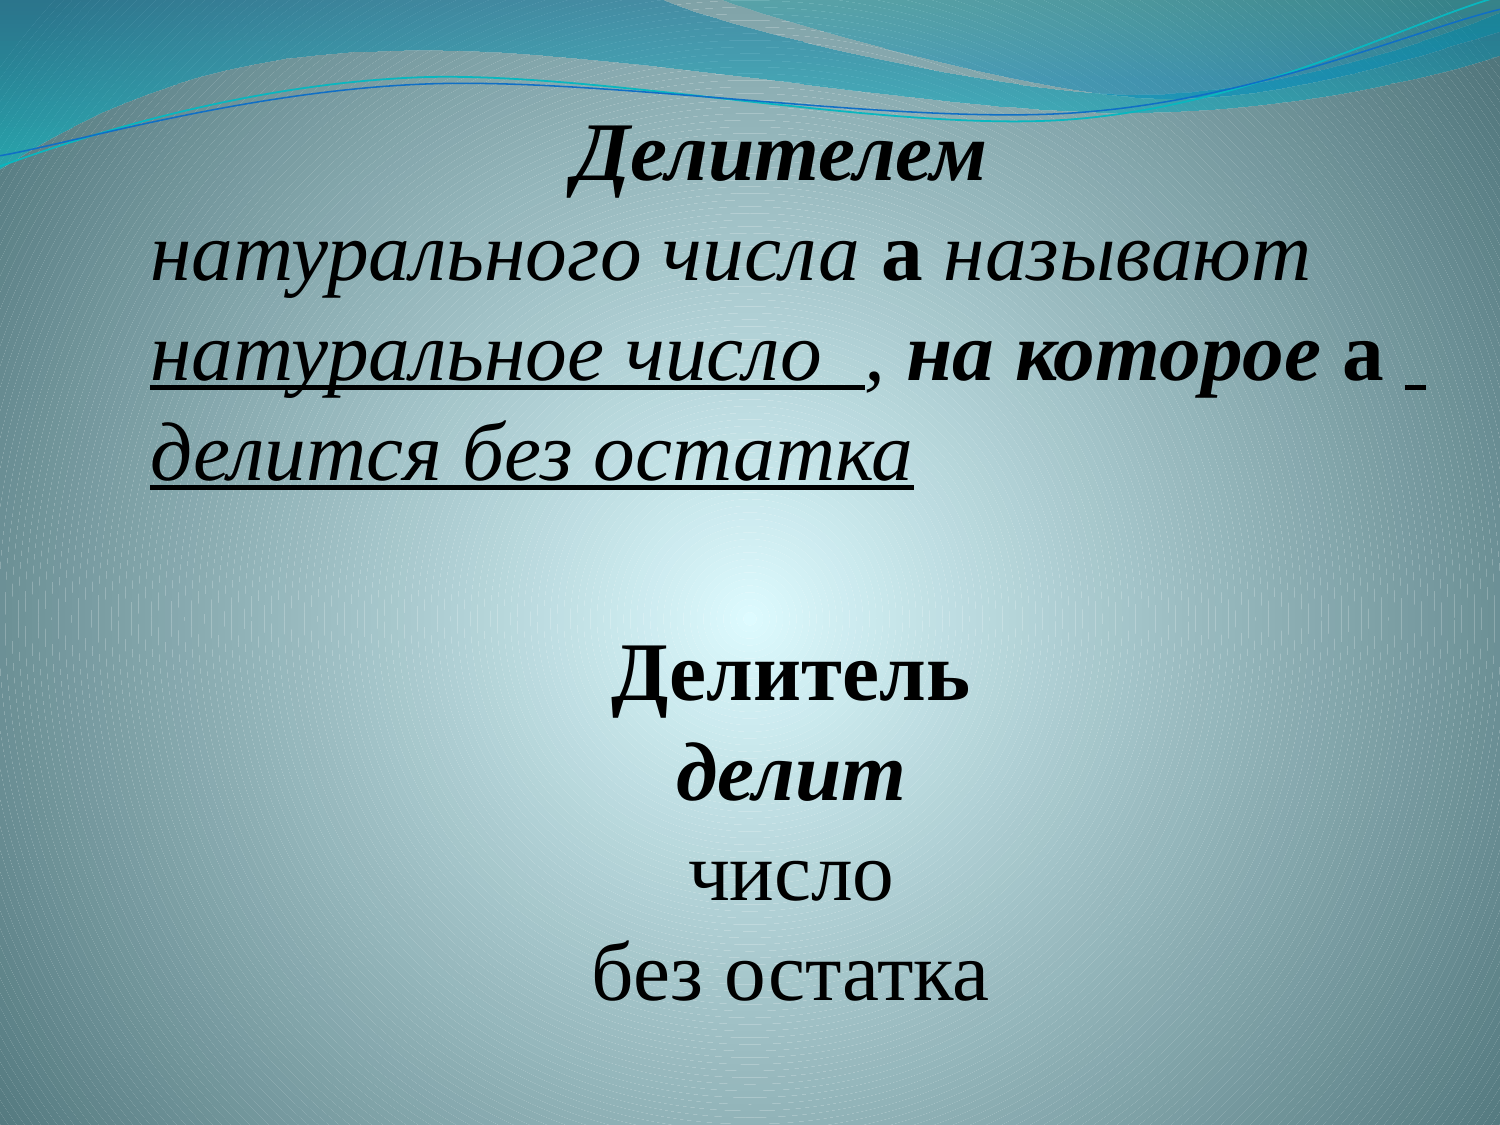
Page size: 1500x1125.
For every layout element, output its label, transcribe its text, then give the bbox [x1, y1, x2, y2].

text_box Делитель делит число без остатка [218, 609, 1365, 1025]
text_box Делителем натурального числа a называют натуральное число , на которое a делится без остатка [135, 89, 1447, 505]
